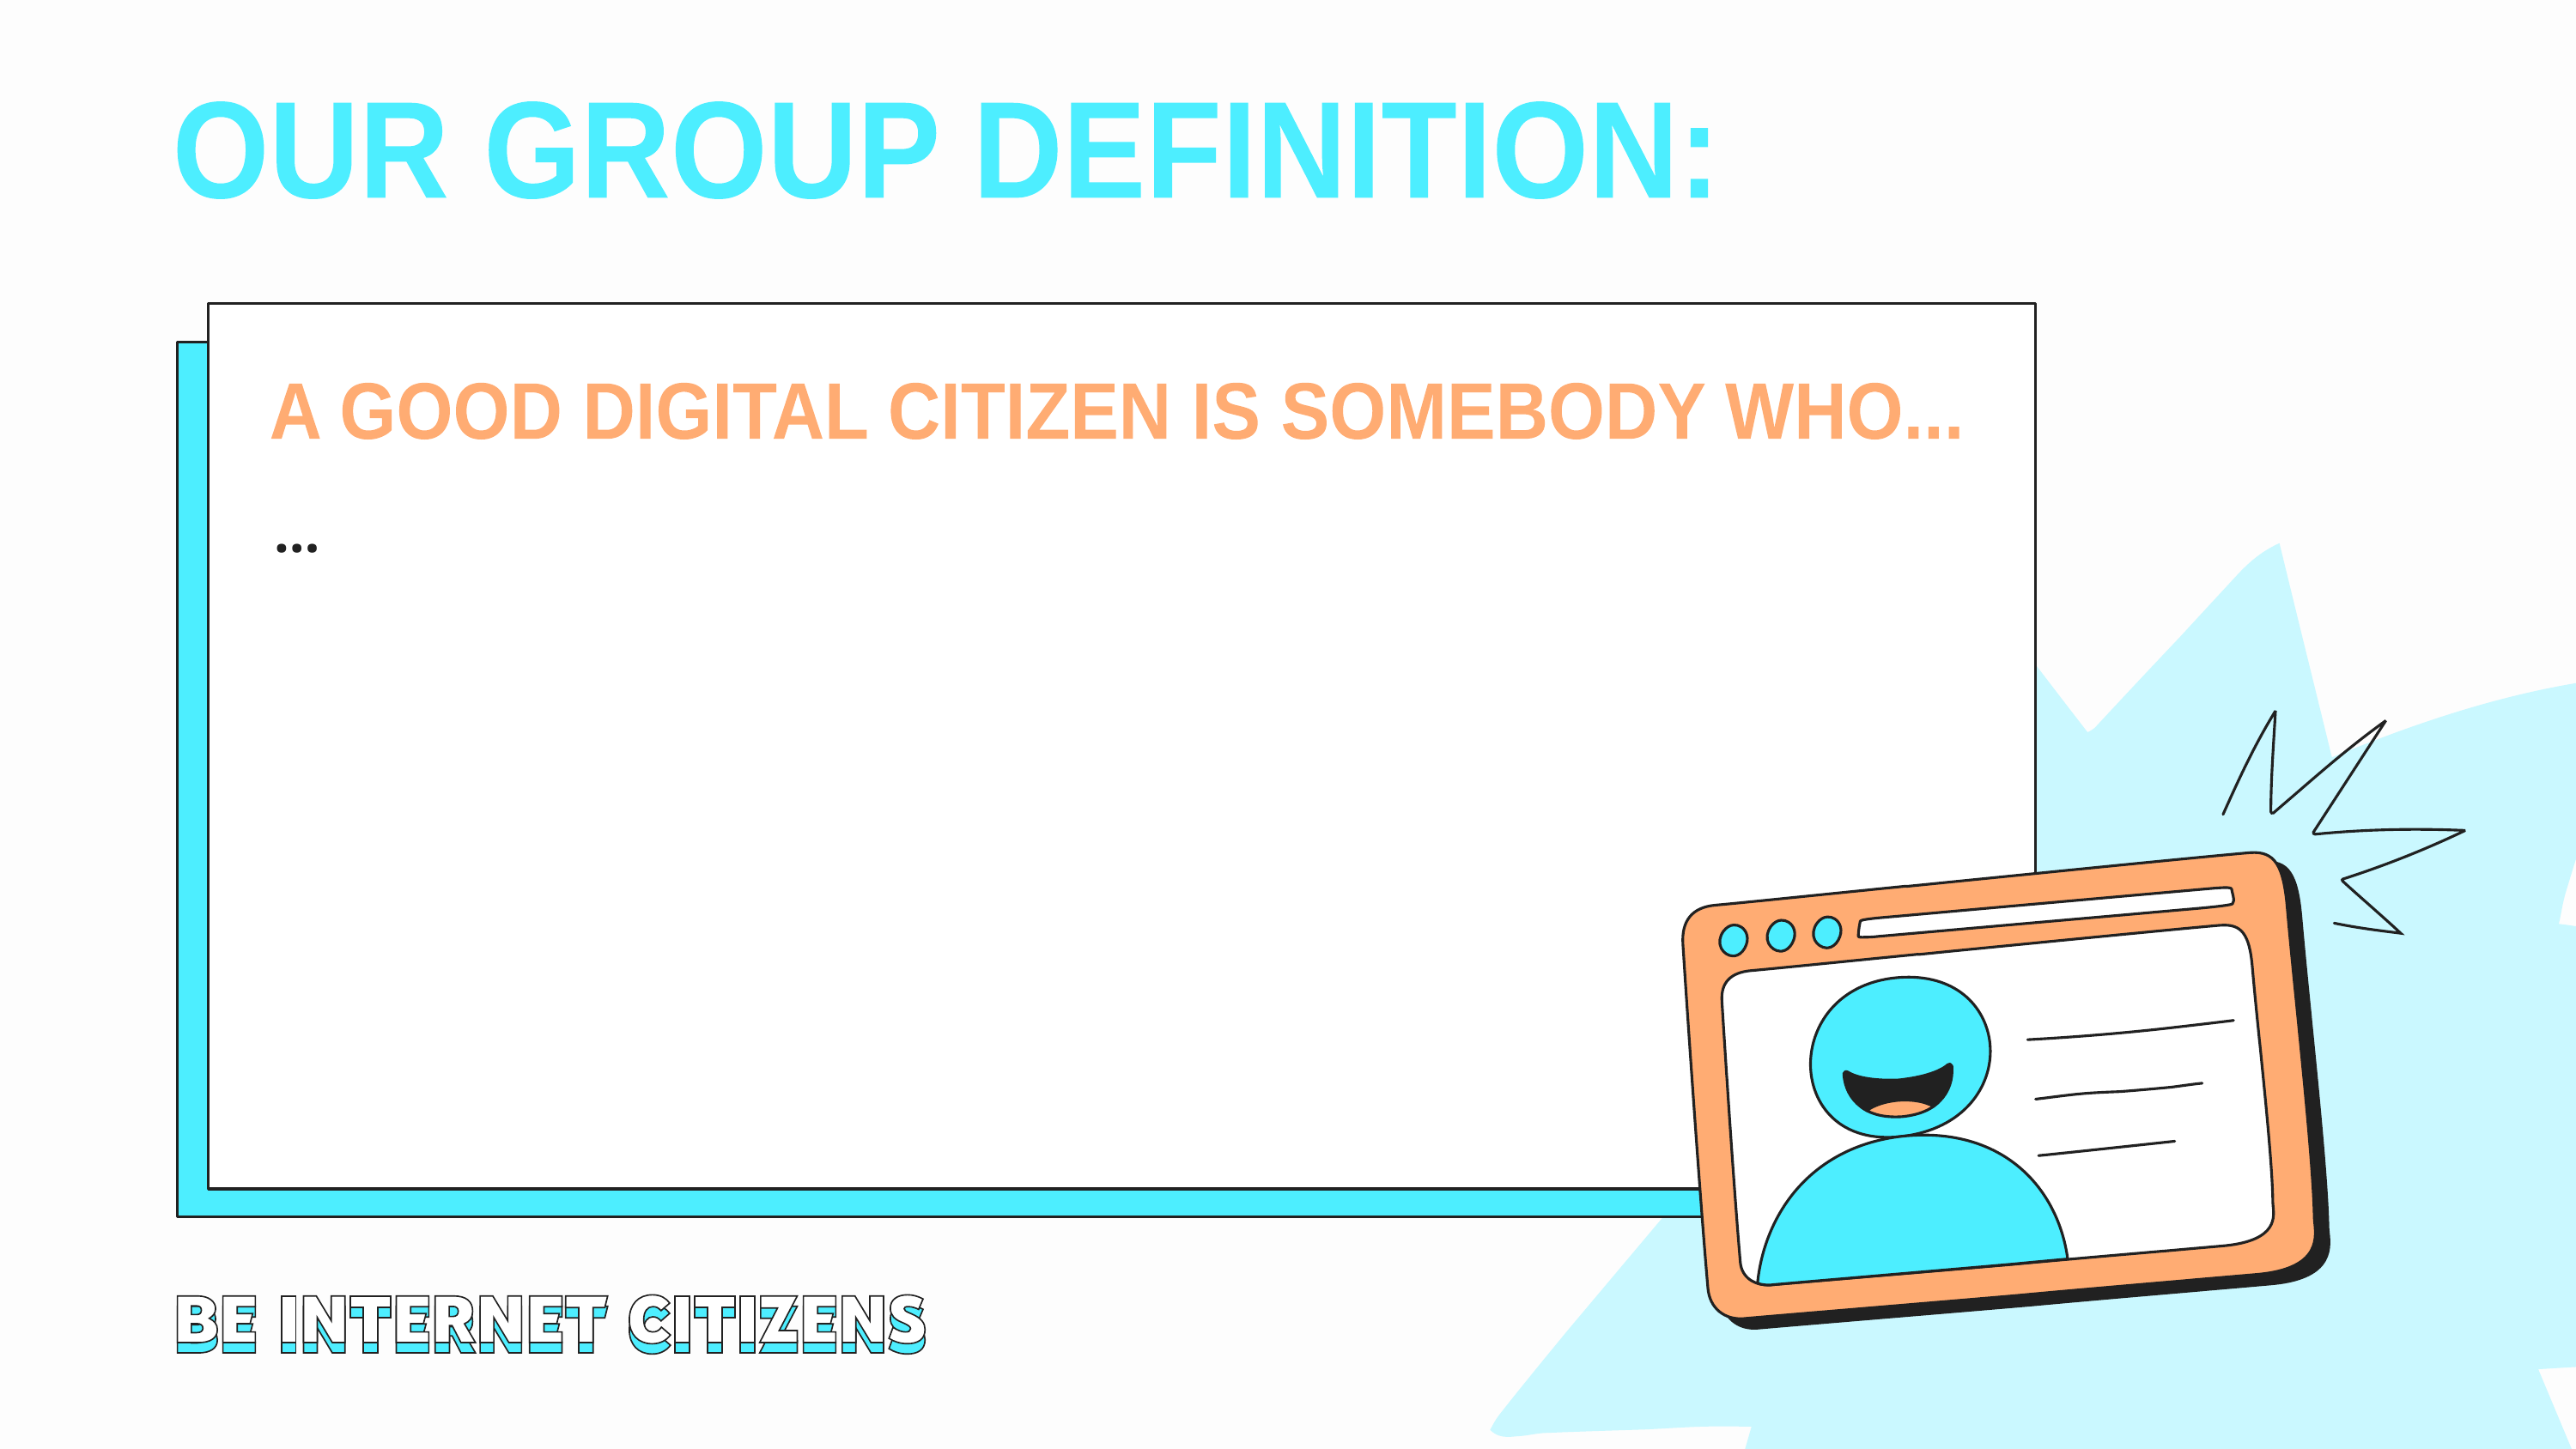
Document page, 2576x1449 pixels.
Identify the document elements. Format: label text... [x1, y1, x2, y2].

text_box … [261, 486, 1988, 577]
text_box [208, 303, 2036, 1190]
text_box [1692, 870, 2320, 1310]
text_box [177, 342, 1688, 1217]
text_box [1490, 543, 2576, 1449]
